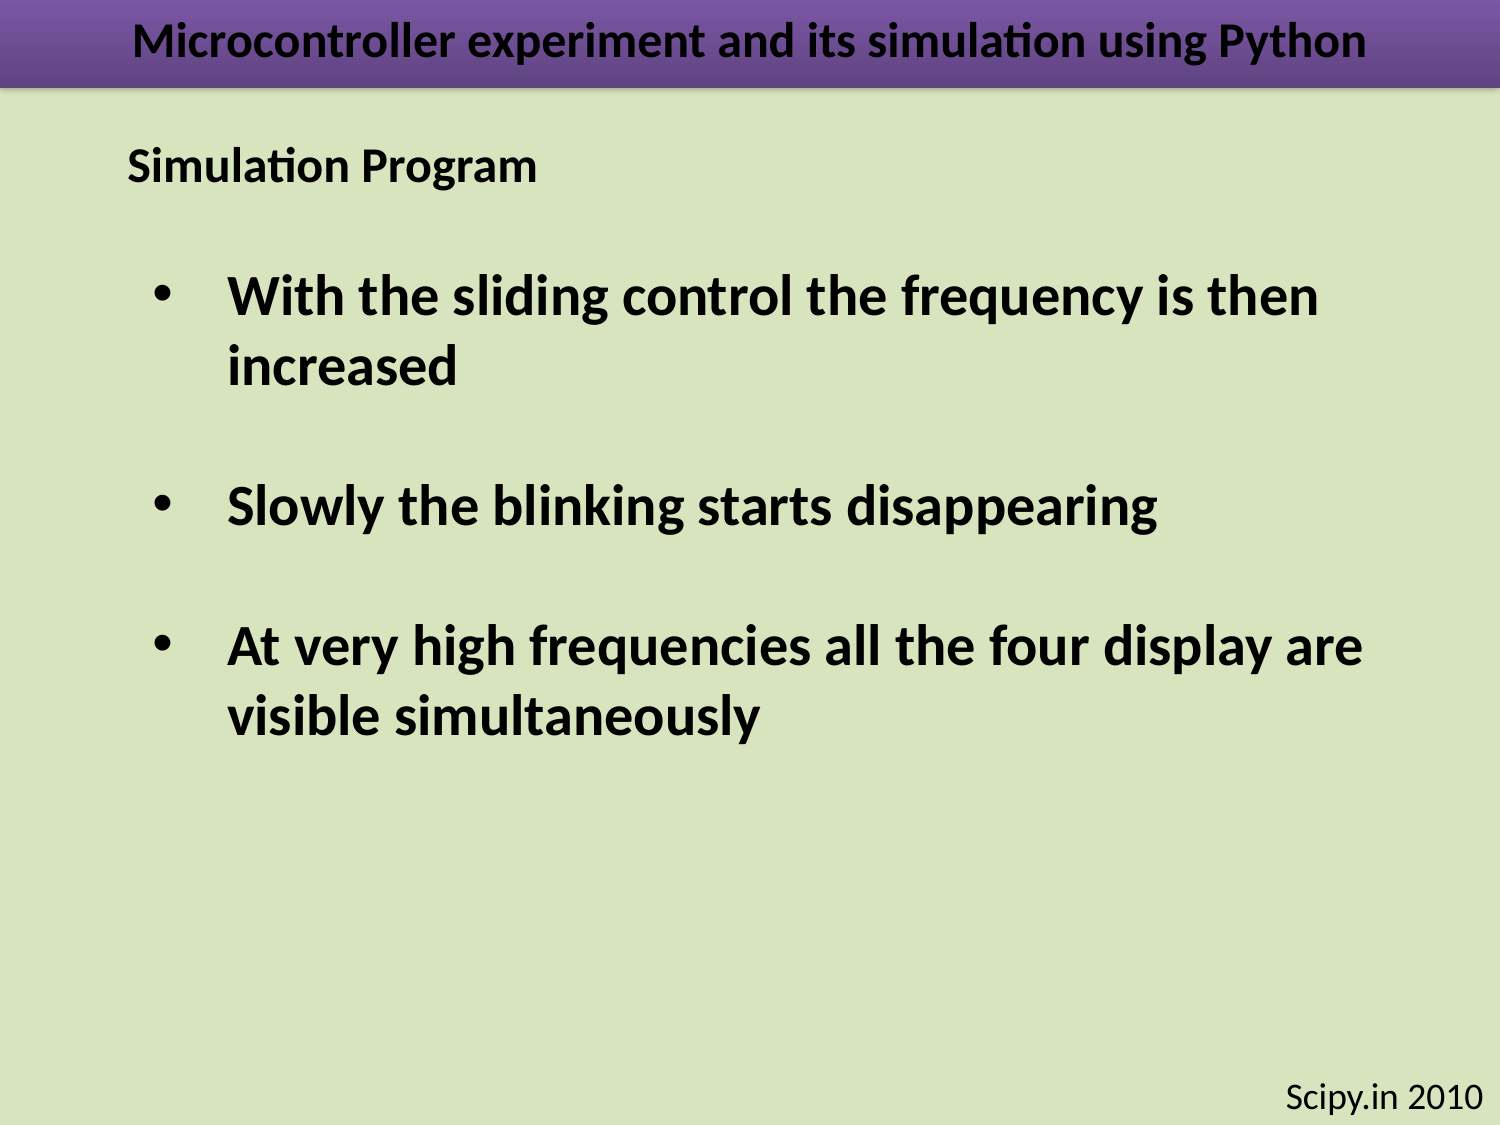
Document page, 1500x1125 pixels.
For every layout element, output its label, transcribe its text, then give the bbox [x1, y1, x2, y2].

text_box Simulation Program [112, 124, 763, 200]
text_box Scipy.in 2010 [1271, 1064, 1499, 1125]
text_box With the sliding control the frequency is then increased Slowly the blinking starts disappearing At very high frequencies all the four display are visible simultaneously [137, 249, 1438, 815]
text_box Microcontroller experiment and its simulation using Python [0, 0, 1500, 88]
